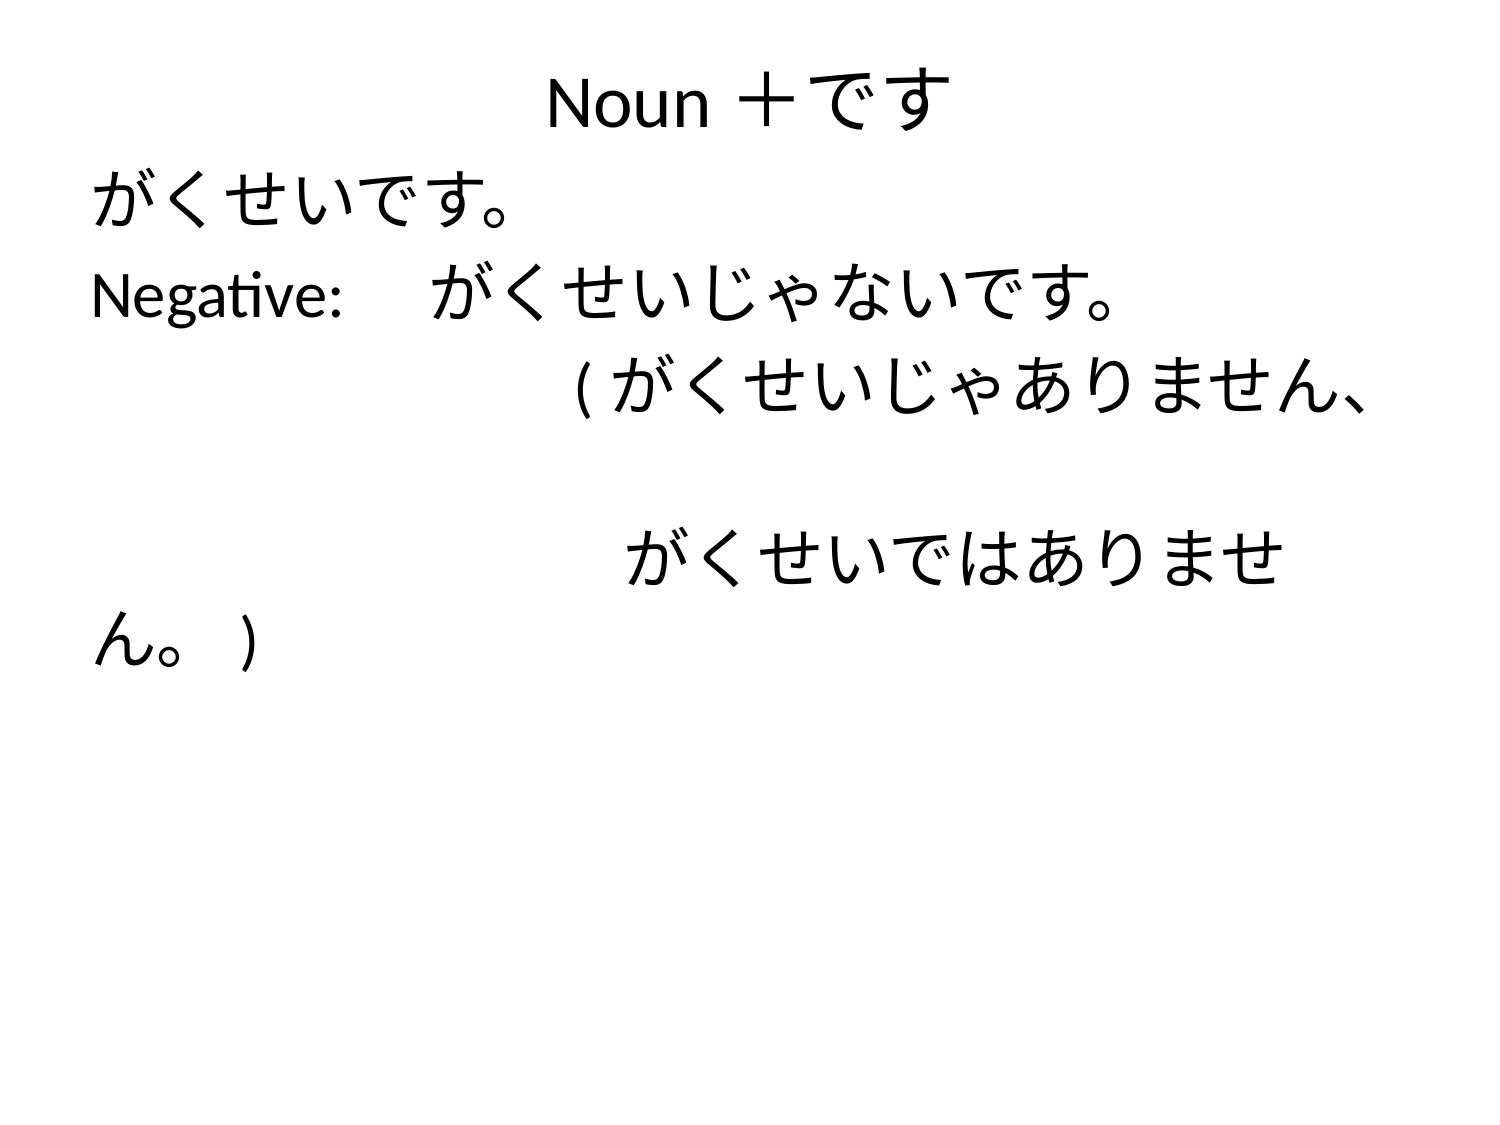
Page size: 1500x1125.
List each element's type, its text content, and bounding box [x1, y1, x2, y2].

title Noun＋です [75, 45, 1425, 149]
list がくせいです。 Negative: がくせいじゃないです。 (がくせいじゃありません、 がくせいではありません。) [75, 149, 1425, 1005]
